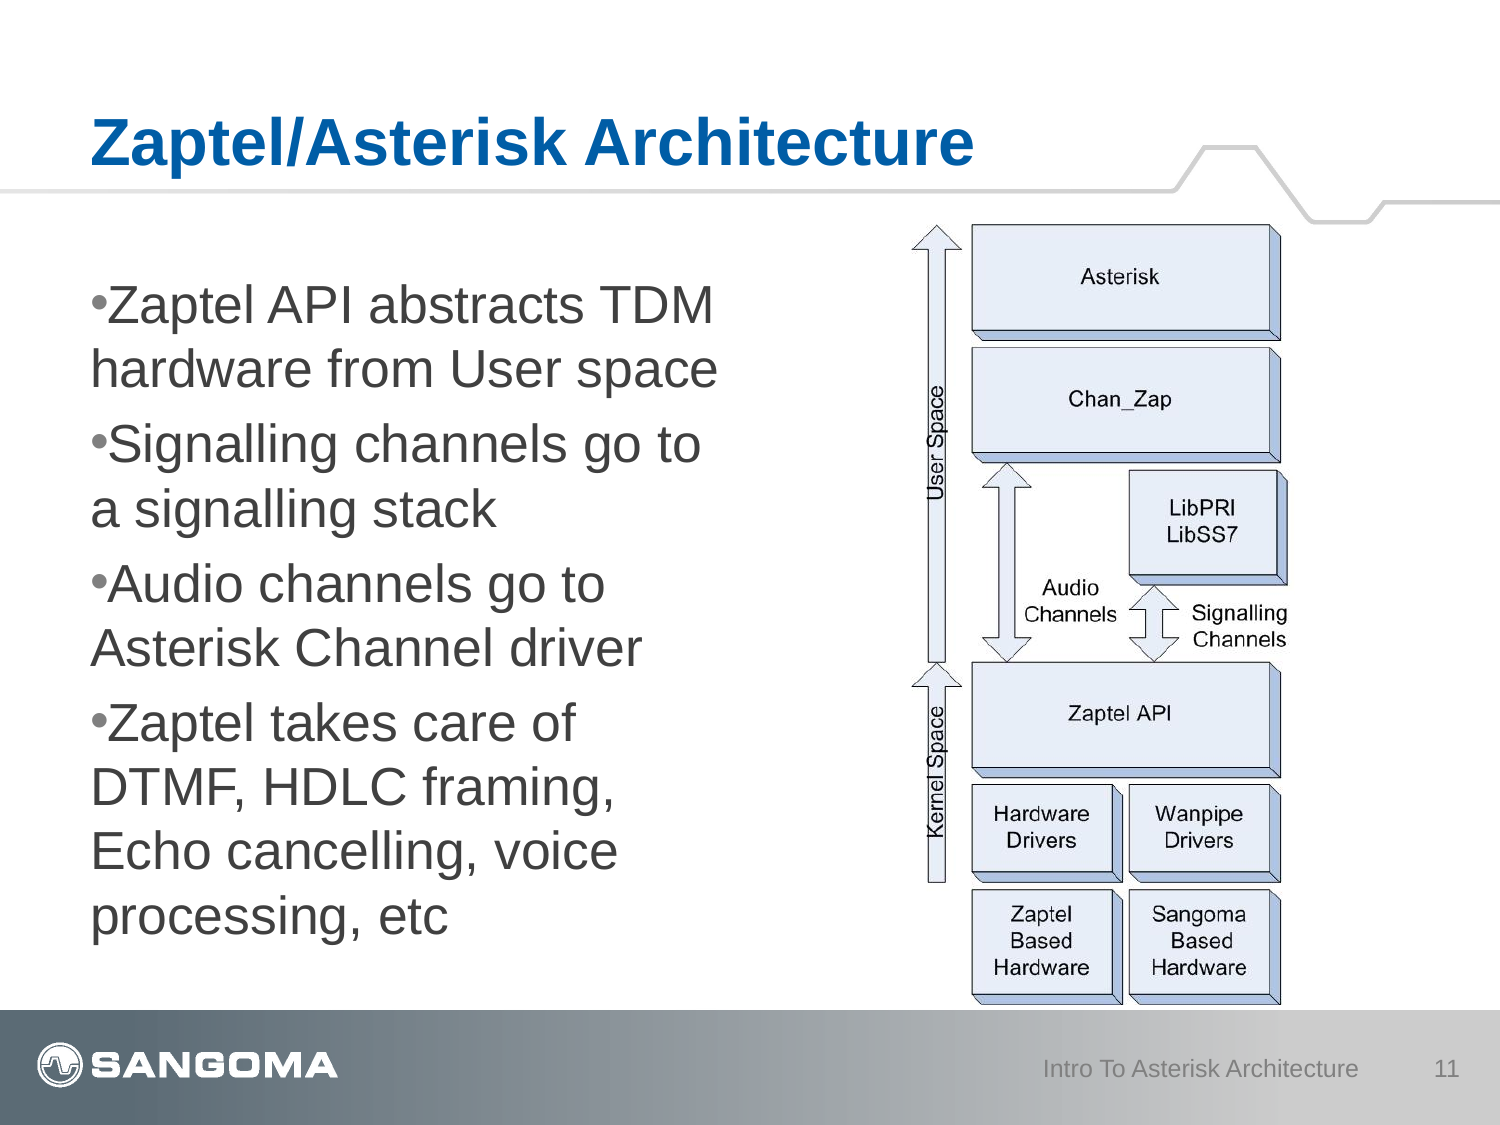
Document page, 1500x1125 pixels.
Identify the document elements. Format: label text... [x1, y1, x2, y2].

list Zaptel API abstracts TDM hardware from User space Signalling channels go to a signalling stack Audio channels go to Asterisk Channel driver Zaptel takes care of DTMF, HDLC framing, Echo cancelling, voice processing, etc [75, 262, 738, 1005]
footer Intro To Asterisk Architecture [525, 1037, 1375, 1098]
slide_number 11 [1387, 1037, 1475, 1098]
picture [0, 0, 1500, 1125]
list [911, 224, 1295, 1006]
title Zaptel/Asterisk Architecture [75, 45, 1425, 233]
